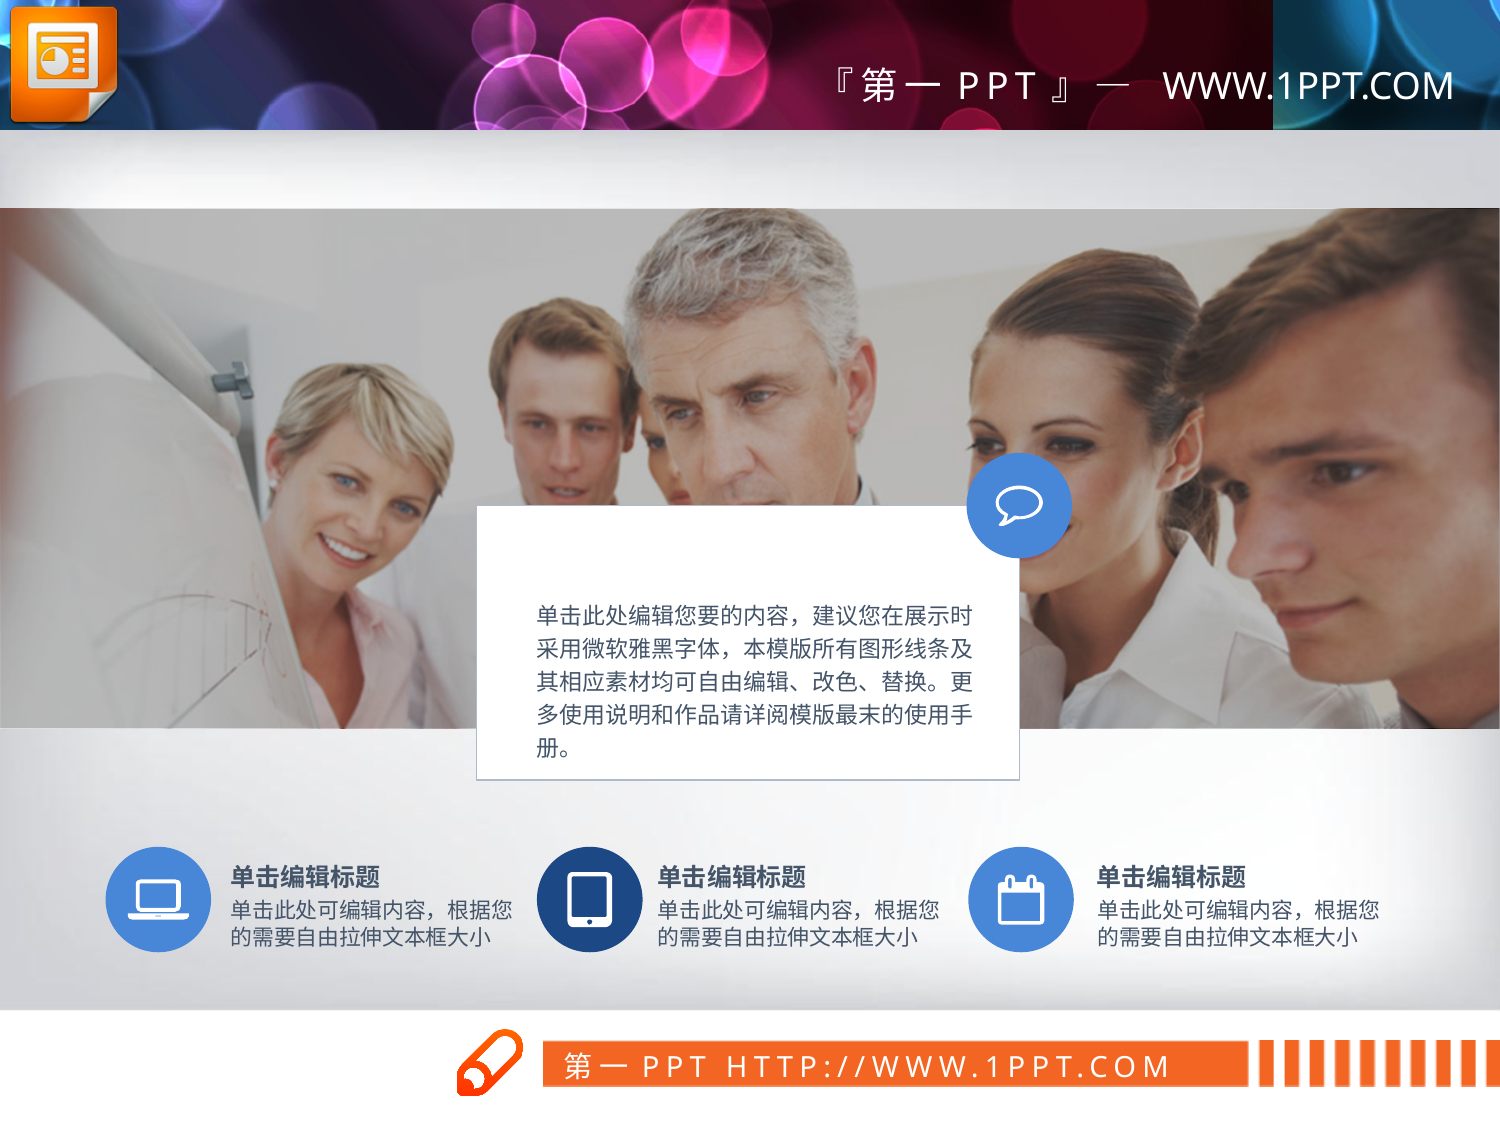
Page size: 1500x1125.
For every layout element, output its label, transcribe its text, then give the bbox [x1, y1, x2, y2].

text_box 单击此处编辑您要的内容，建议您在展示时采用微软雅黑字体，本模版所有图形线条及其相应素材均可自由编辑、改色、替换。更多使用说明和作品请详阅模版最末的使用手册。 [536, 737, 982, 761]
text_box [968, 846, 1074, 953]
text_box 单击编辑标题 [657, 861, 830, 892]
text_box 单击此处可编辑内容，根据您的需要自由拉伸文本框大小 [230, 896, 518, 950]
text_box [127, 913, 189, 920]
text_box 单击此处可编辑内容，根据您的需要自由拉伸文本框大小 [657, 896, 945, 950]
text_box 单击编辑标题 [230, 861, 403, 892]
text_box [135, 879, 181, 912]
text_box [536, 846, 643, 953]
text_box [997, 874, 1045, 925]
text_box 单击此处可编辑内容，根据您的需要自由拉伸文本框大小 [1097, 896, 1385, 950]
text_box 单击编辑标题 [1096, 861, 1270, 892]
picture [0, 0, 1500, 1012]
text_box [105, 846, 212, 953]
text_box [567, 872, 613, 928]
text_box [476, 737, 1020, 781]
picture [543, 1040, 1500, 1087]
